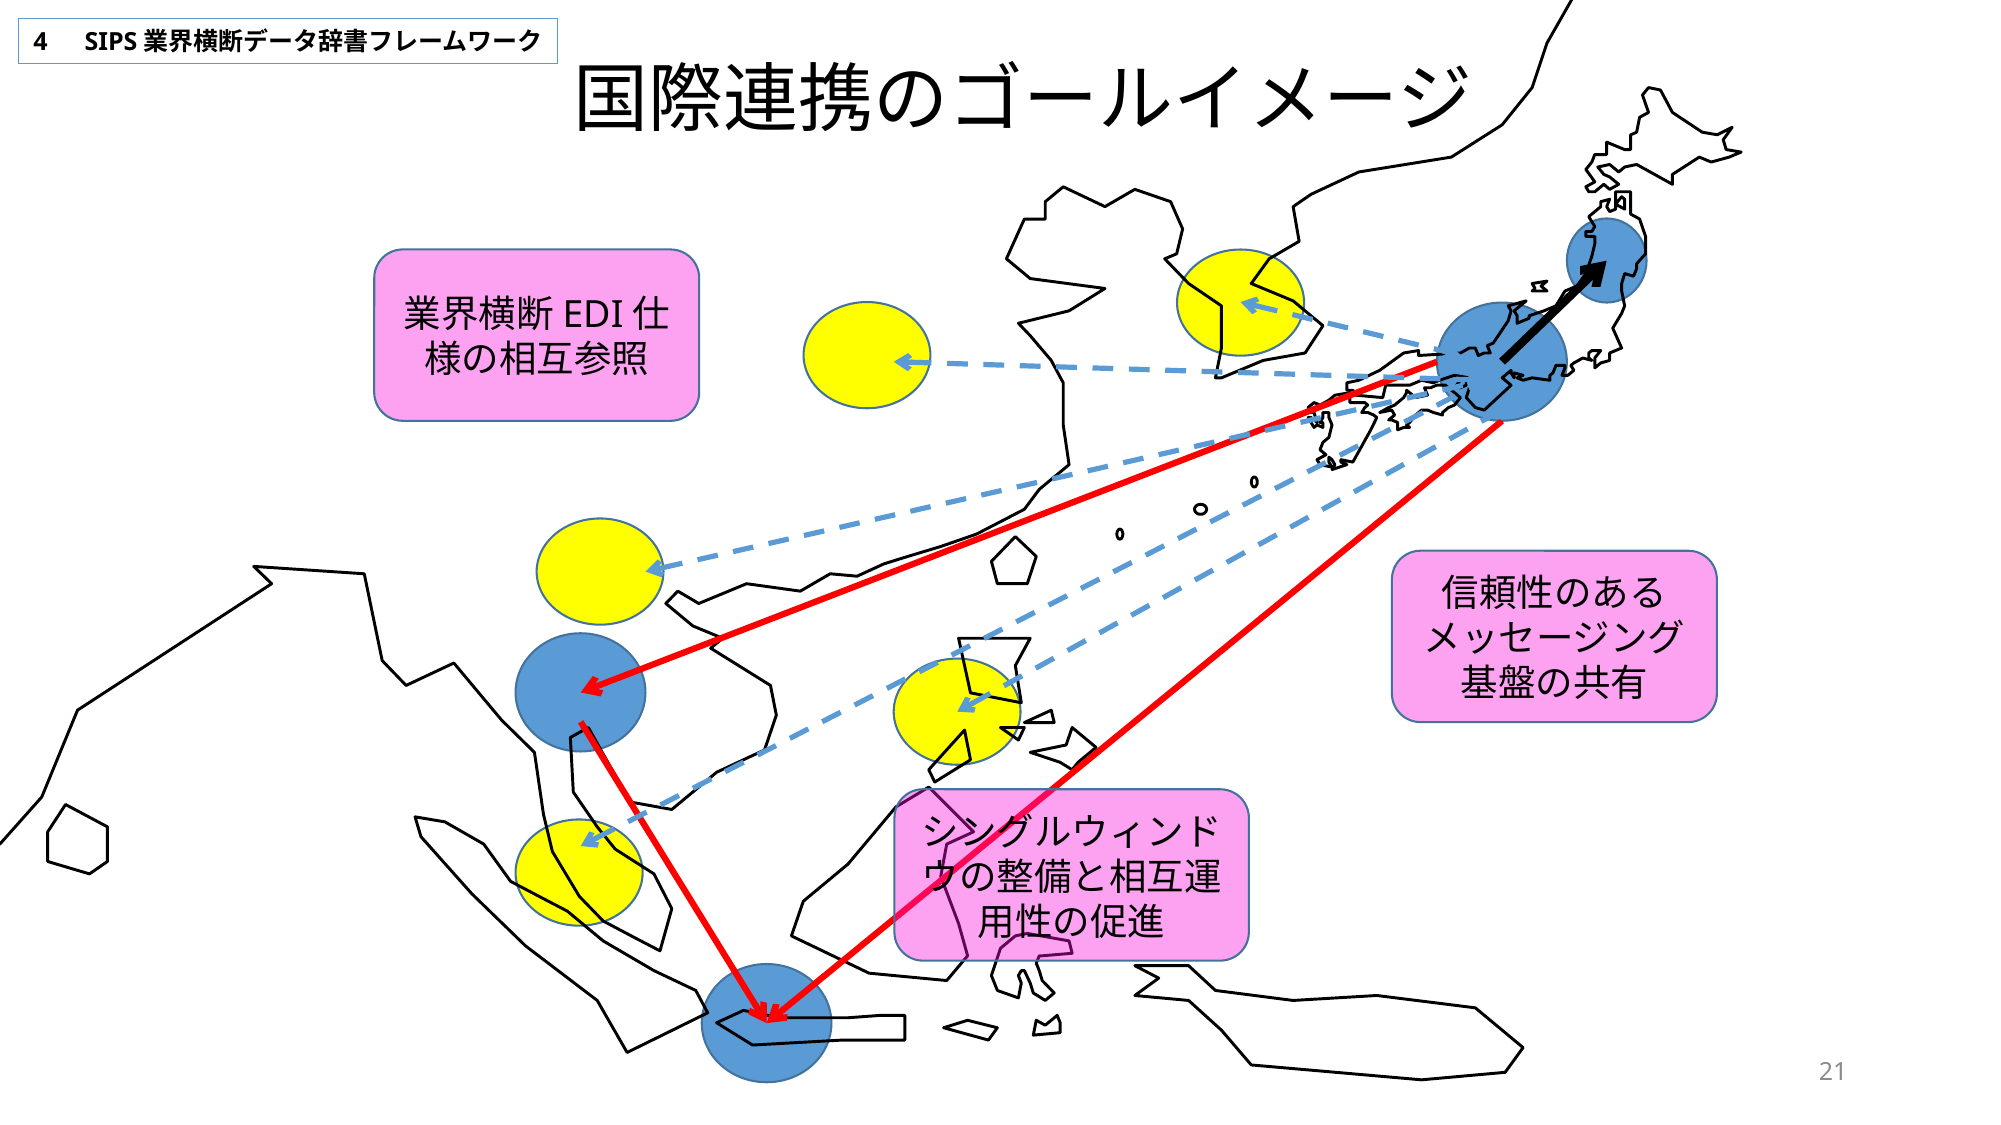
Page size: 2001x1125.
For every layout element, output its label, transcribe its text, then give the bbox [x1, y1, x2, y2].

slide_number 21 [1412, 1042, 1863, 1103]
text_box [1502, 260, 1607, 362]
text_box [580, 361, 893, 380]
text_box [580, 380, 1486, 847]
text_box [1240, 301, 1461, 356]
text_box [893, 361, 1486, 380]
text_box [580, 847, 767, 1024]
picture [0, 0, 1751, 1083]
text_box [767, 712, 1503, 1024]
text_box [957, 405, 1511, 712]
